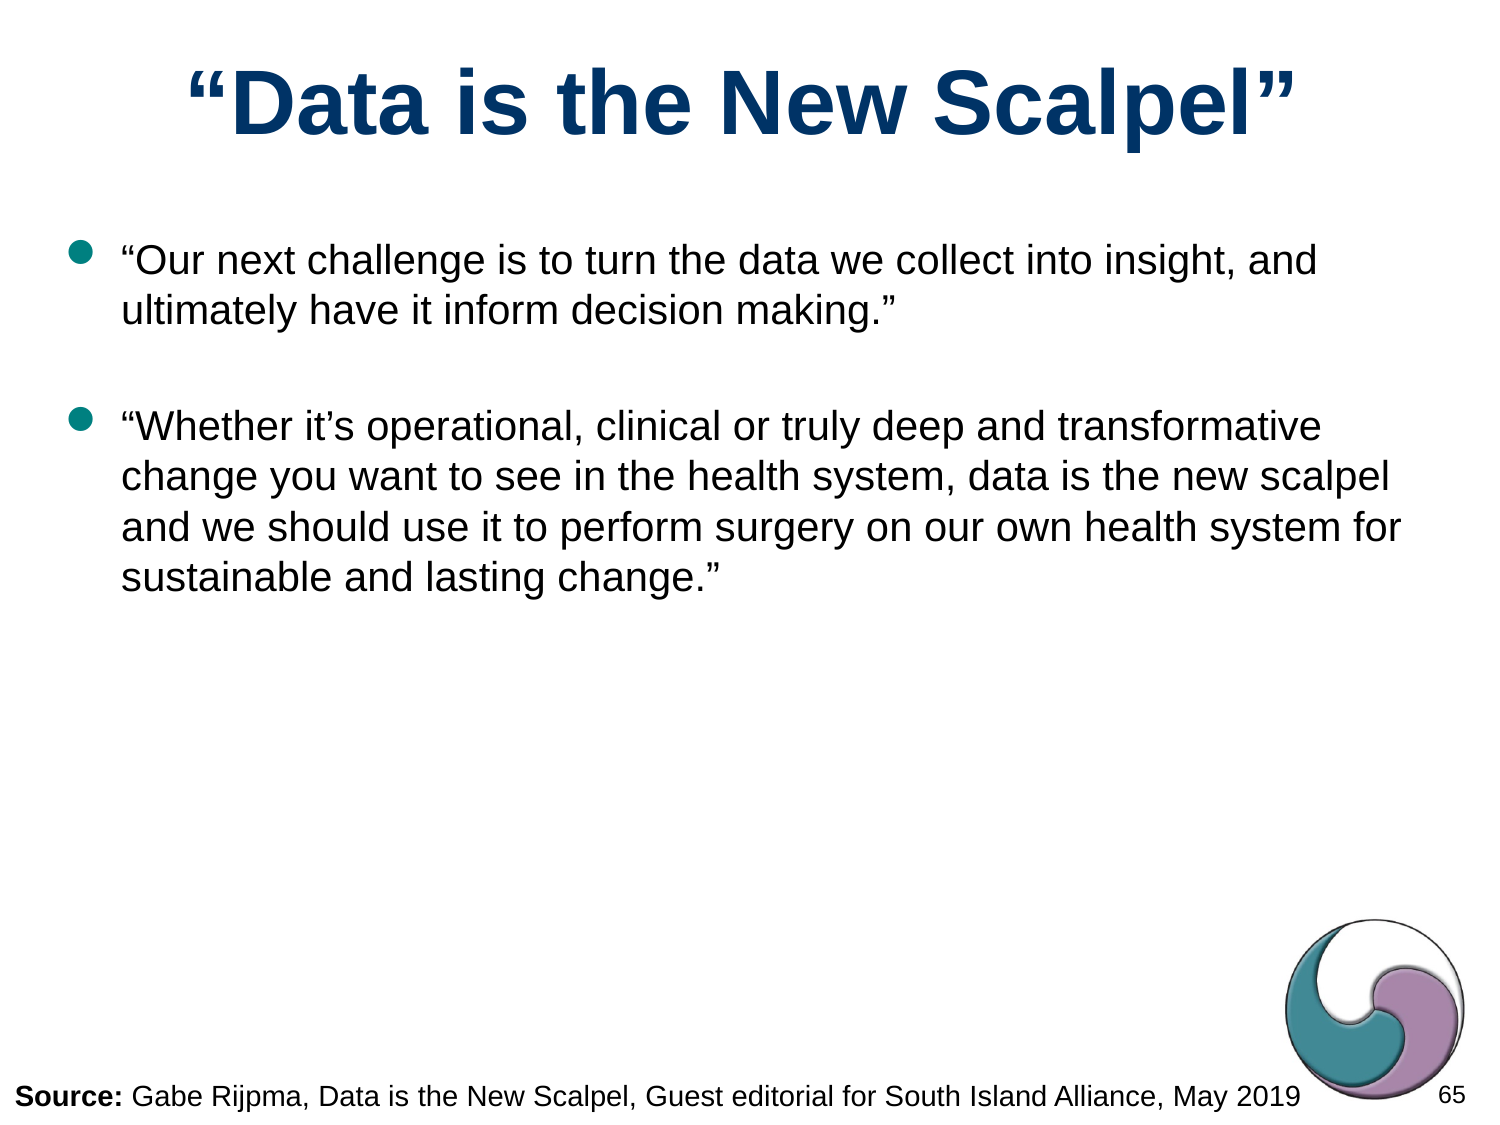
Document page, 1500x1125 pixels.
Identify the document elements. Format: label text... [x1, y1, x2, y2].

picture [1281, 916, 1468, 1101]
picture [1442, 1094, 1449, 1101]
text_box Source: Gabe Rijpma, Data is the New Scalpel, Guest editorial for South Island Alliance, May 2019 [0, 1070, 1341, 1121]
title “Data is the New Scalpel” [50, 12, 1436, 200]
list “Our next challenge is to turn the data we collect into insight, and ultimately have it inform decision making.” “Whether it’s operational, clinical or truly deep and transformative change you want to see in the health system, data is the new scalpel and we should use it to perform surgery on our own health system for sustainable and lasting change.” [49, 224, 1438, 1063]
